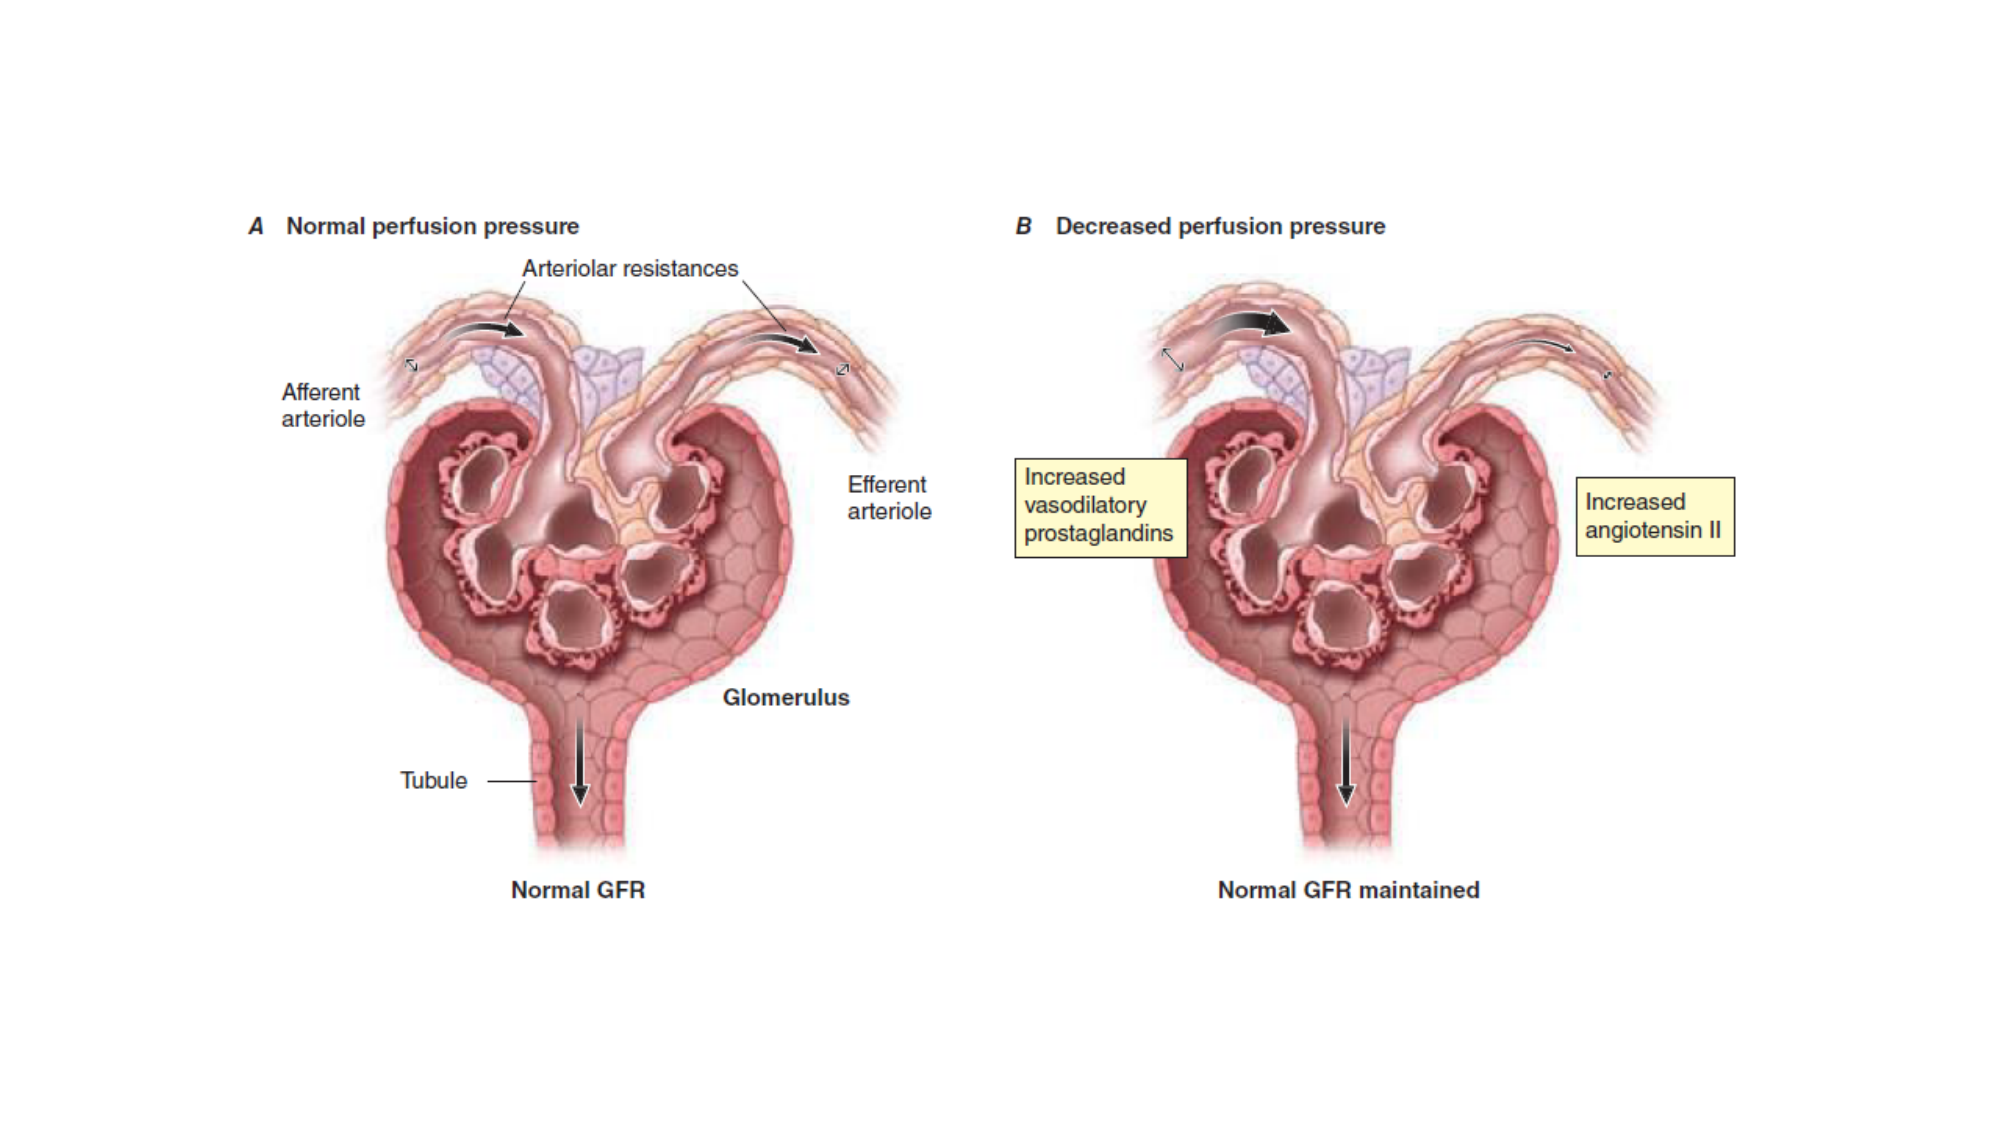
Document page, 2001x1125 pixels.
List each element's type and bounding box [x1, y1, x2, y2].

picture [233, 189, 1767, 936]
